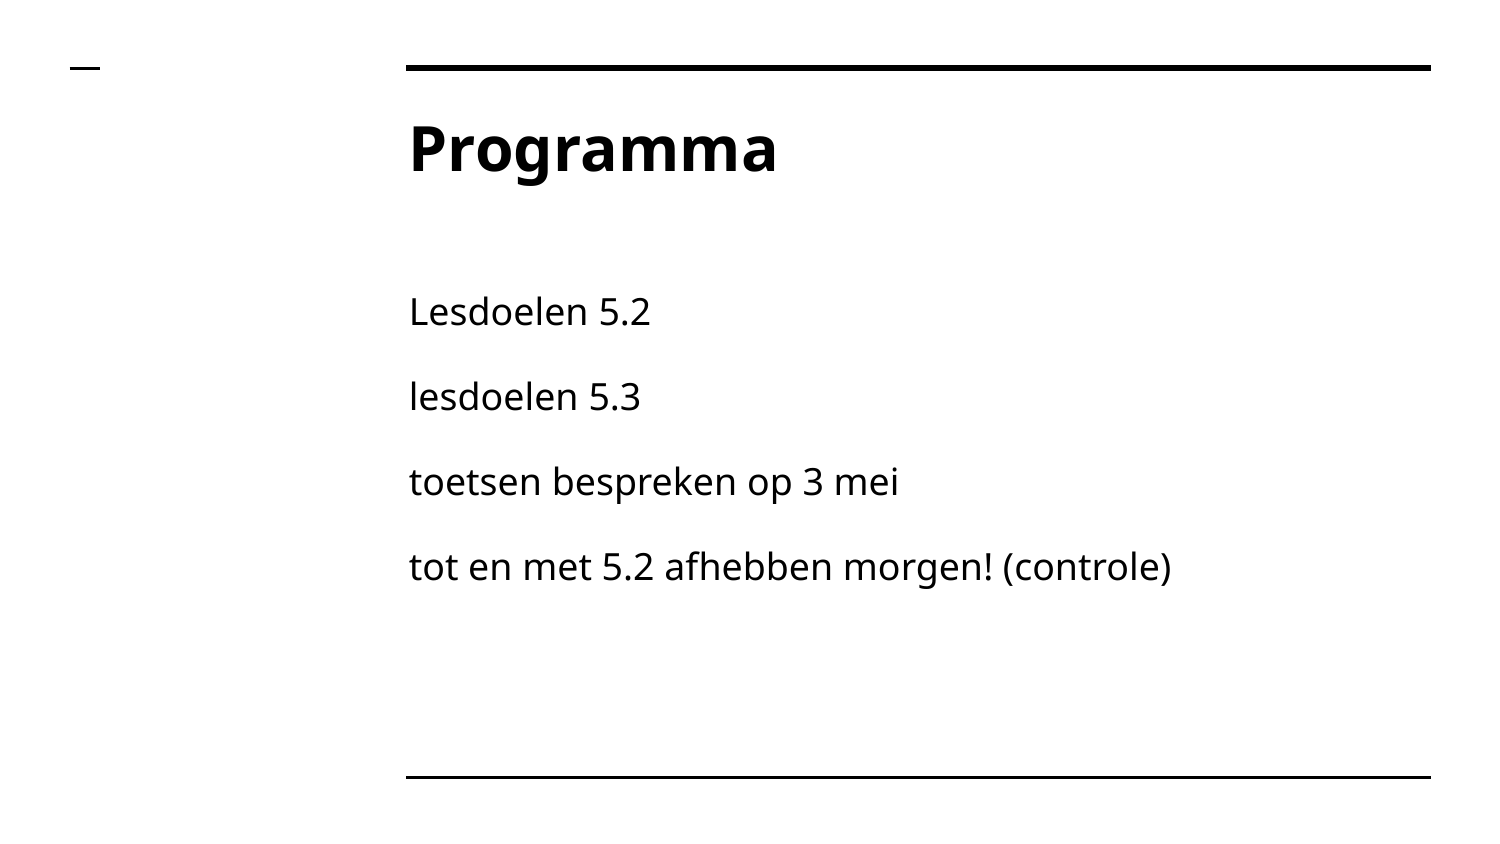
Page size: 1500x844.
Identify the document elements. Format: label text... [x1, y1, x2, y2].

title Programma [393, 94, 1431, 199]
list Lesdoelen 5.2 lesdoelen 5.3 toetsen bespreken op 3 mei tot en met 5.2 afhebben morgen! (controle) [393, 265, 1431, 759]
